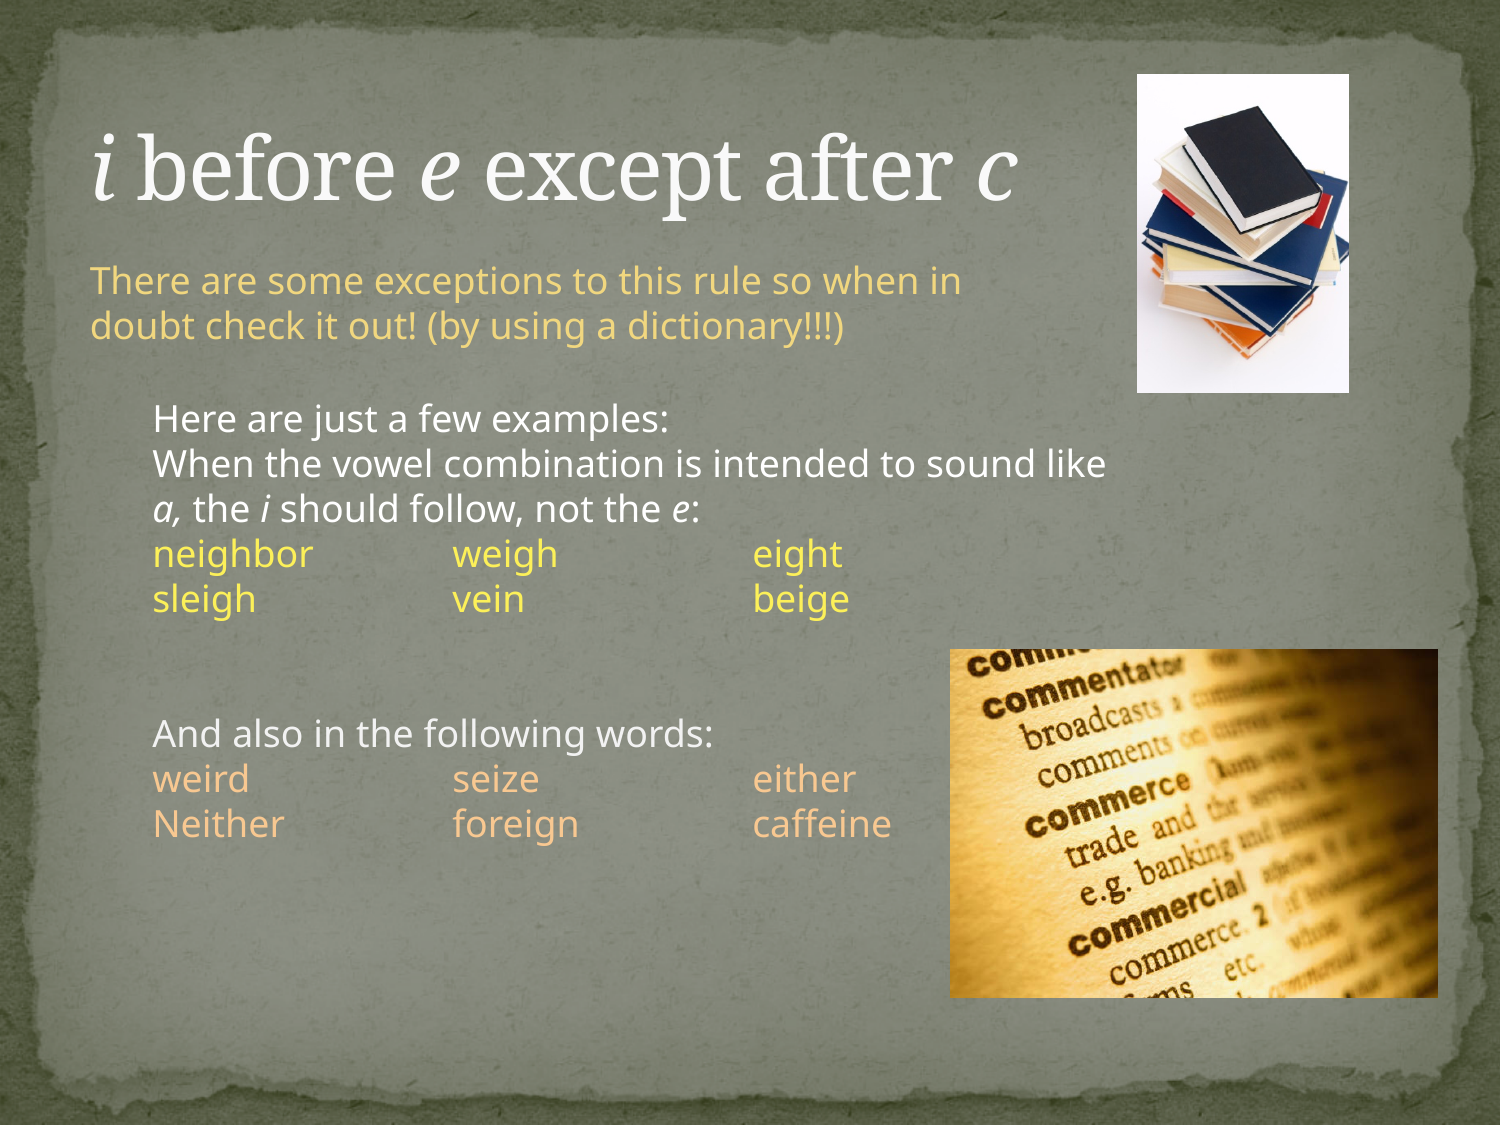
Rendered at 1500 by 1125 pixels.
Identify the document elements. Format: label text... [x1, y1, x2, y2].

text_box There are some exceptions to this rule so when in doubt check it out! (by using a dictionary!!!) [75, 249, 1088, 355]
text_box Here are just a few examples: When the vowel combination is intended to sound like a, the i should follow, not the e: neighbor weigh eight sleigh vein beige And also in the following words: weird seize either Neither foreign caffeine [137, 387, 1163, 853]
title i before e except after c [74, 24, 1425, 225]
picture [950, 649, 1438, 998]
picture [1137, 74, 1349, 393]
